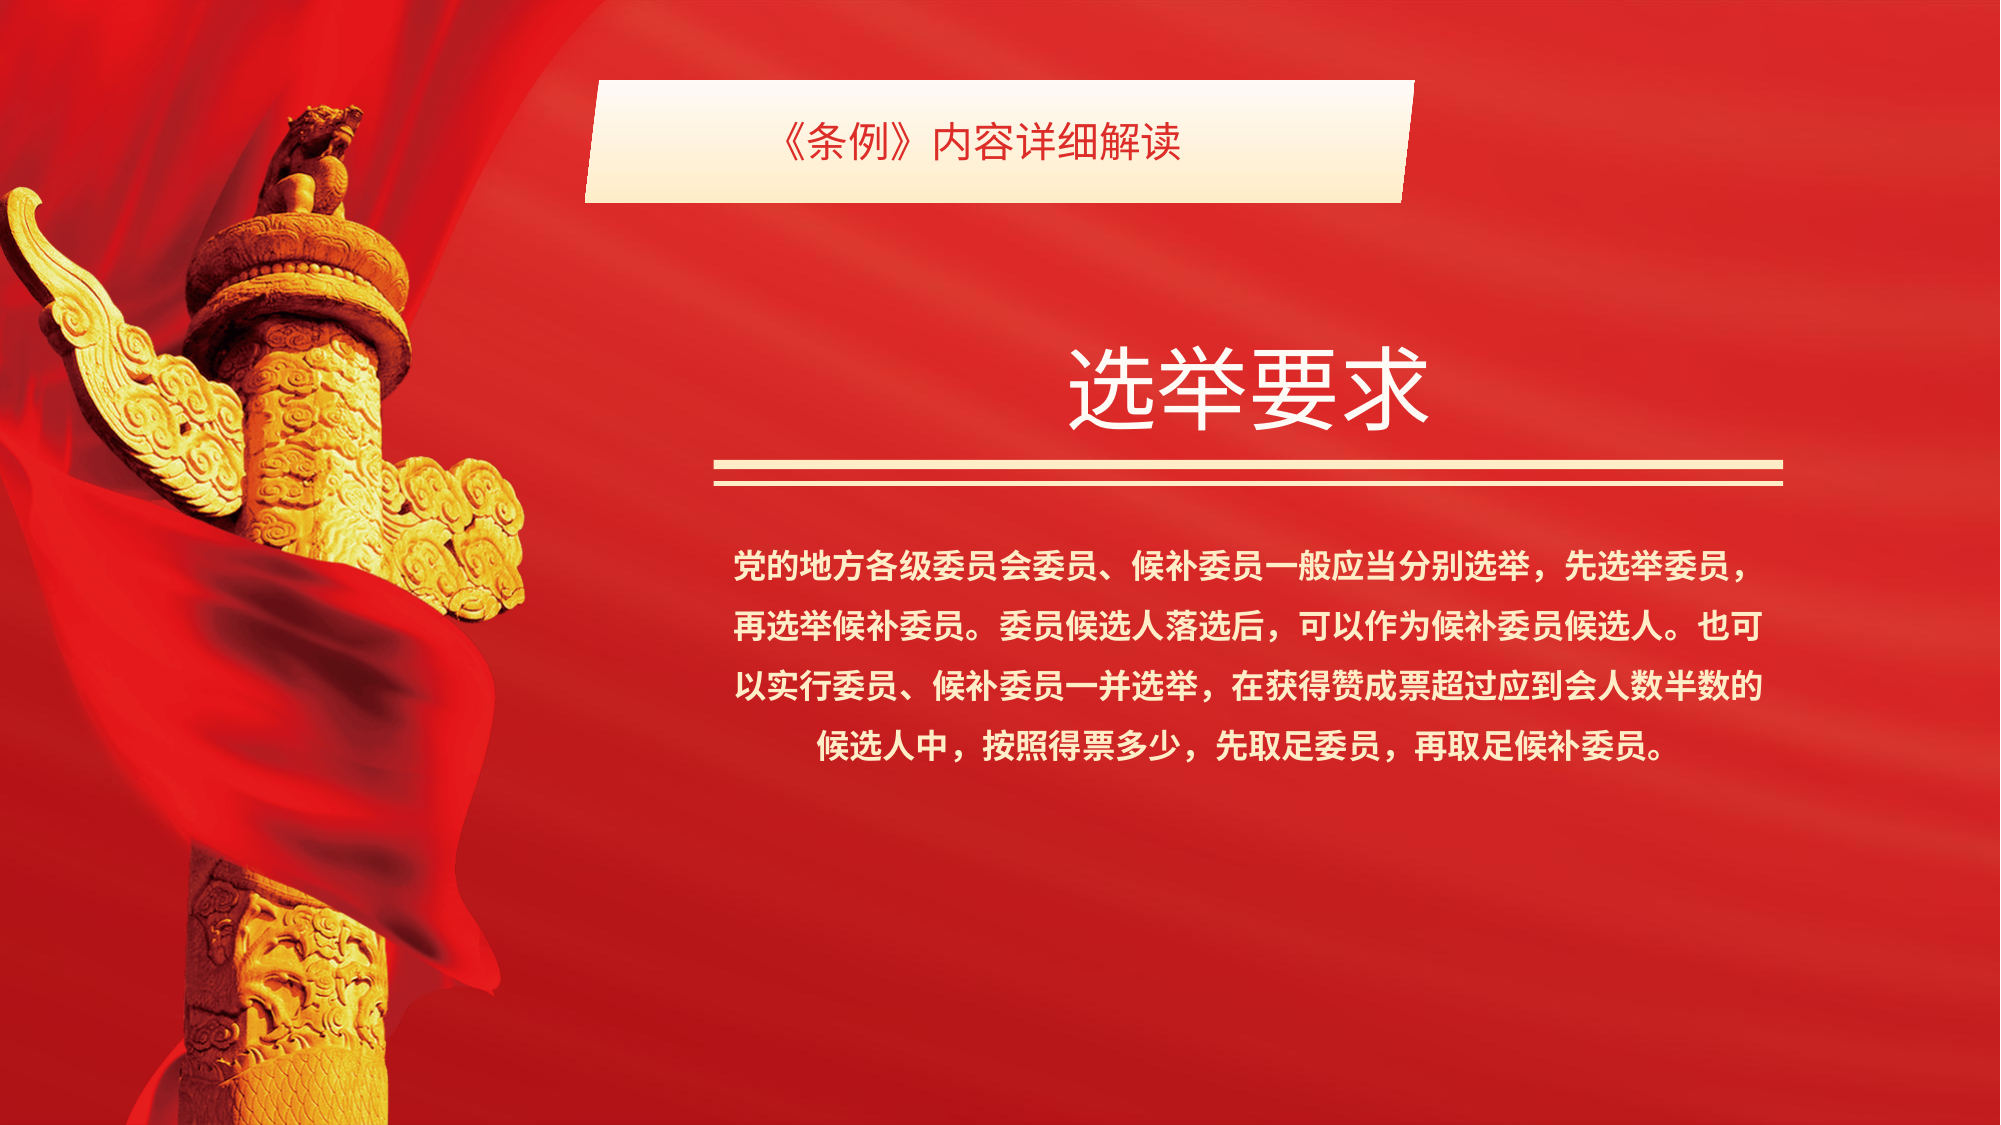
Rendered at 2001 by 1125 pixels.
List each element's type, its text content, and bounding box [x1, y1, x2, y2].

text_box 党的地方各级委员会委员、候补委员一般应当分别选举，先选举委员，再选举候补委员。委员候选人落选后，可以作为候补委员候选人。也可以实行委员、候补委员一并选举，在获得赞成票超过应到会人数半数的候选人中，按照得票多少，先取足委员，再取足候补委员。 [727, 525, 1770, 766]
text_box [713, 459, 1784, 470]
text_box 选举要求 [695, 331, 1802, 442]
picture [0, 0, 2000, 1125]
text_box [713, 480, 1784, 487]
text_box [483, 79, 1464, 203]
